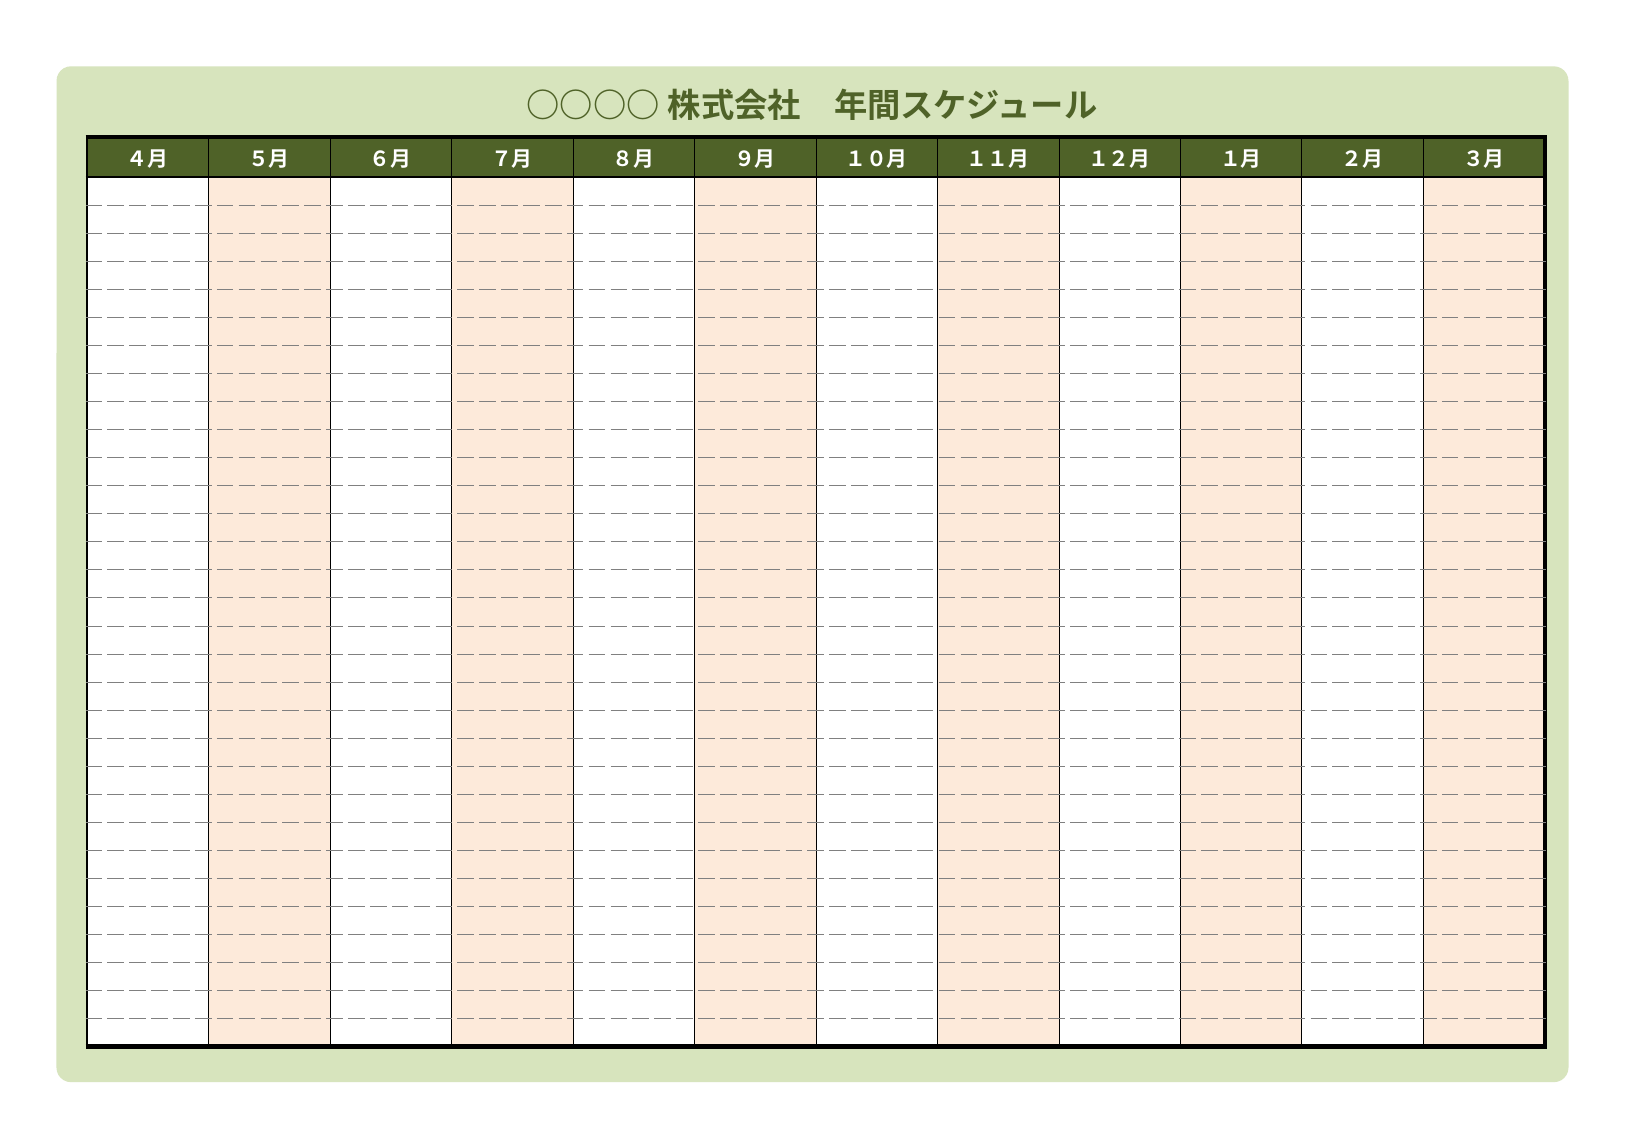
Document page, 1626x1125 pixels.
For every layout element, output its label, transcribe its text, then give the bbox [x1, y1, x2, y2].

table_cell [331, 990, 451, 1018]
table_cell [1302, 794, 1423, 822]
table_cell [574, 934, 694, 962]
table_cell [1424, 654, 1543, 682]
table_cell [331, 962, 451, 990]
table_cell [1424, 542, 1543, 570]
table_cell [88, 626, 208, 654]
table_header ２月 [1302, 139, 1423, 176]
table_cell [1302, 654, 1423, 682]
table_cell [88, 850, 208, 878]
table_cell [938, 317, 1059, 345]
table_cell [574, 654, 694, 682]
table_cell [1060, 794, 1180, 822]
table_cell [452, 822, 573, 850]
table_cell [1060, 485, 1180, 514]
table_cell [574, 794, 694, 822]
table_cell [1424, 794, 1543, 822]
table_cell [452, 850, 573, 878]
table_cell [574, 514, 694, 542]
table_cell [209, 682, 330, 710]
table_cell [1060, 906, 1180, 934]
table_cell [817, 429, 937, 457]
table_cell [1302, 261, 1423, 289]
table_cell [452, 401, 573, 429]
table_cell [88, 542, 208, 570]
table_cell [1181, 710, 1301, 738]
table_cell [88, 429, 208, 457]
table_cell [452, 710, 573, 738]
table_cell [452, 429, 573, 457]
table_cell [209, 598, 330, 626]
table_cell [817, 654, 937, 682]
table_cell [209, 710, 330, 738]
table_cell [331, 233, 451, 261]
table_cell [452, 178, 573, 205]
table_cell [1424, 822, 1543, 850]
table_cell [938, 514, 1059, 542]
table_cell [1181, 429, 1301, 457]
table_cell [331, 598, 451, 626]
table_cell [938, 205, 1059, 233]
table_cell [695, 962, 816, 990]
table_cell [695, 710, 816, 738]
table_cell [331, 514, 451, 542]
table_cell [209, 962, 330, 990]
table_cell [1060, 654, 1180, 682]
table_cell [938, 962, 1059, 990]
table_cell [574, 345, 694, 373]
table_cell [452, 738, 573, 766]
table_cell [938, 682, 1059, 710]
table_cell [1302, 457, 1423, 485]
table_cell [817, 345, 937, 373]
table_cell [817, 485, 937, 514]
table_cell [1302, 205, 1423, 233]
table_cell [1181, 457, 1301, 485]
table_header １月 [1181, 139, 1301, 176]
table_cell [209, 233, 330, 261]
table_cell [209, 345, 330, 373]
table_cell [695, 682, 816, 710]
table_cell [574, 261, 694, 289]
table_cell [331, 289, 451, 317]
table_cell [1060, 1018, 1180, 1044]
table_cell [1302, 317, 1423, 345]
table_cell [1302, 178, 1423, 205]
table_cell [1424, 682, 1543, 710]
table_cell [209, 766, 330, 794]
table_cell [88, 682, 208, 710]
table_cell [88, 485, 208, 514]
table_cell [88, 598, 208, 626]
table_cell [1060, 990, 1180, 1018]
table_cell [1181, 990, 1301, 1018]
table_cell [1302, 570, 1423, 598]
table_cell [331, 878, 451, 906]
table_cell [209, 542, 330, 570]
table_cell [938, 457, 1059, 485]
table_cell [331, 794, 451, 822]
table_cell [88, 990, 208, 1018]
table_cell [452, 626, 573, 654]
table_cell [1424, 233, 1543, 261]
table_cell [695, 457, 816, 485]
table_cell [1181, 962, 1301, 990]
table_cell [1060, 429, 1180, 457]
table_cell [695, 766, 816, 794]
table_cell [88, 794, 208, 822]
table_cell [938, 654, 1059, 682]
table_header １２月 [1060, 139, 1180, 176]
table_cell [938, 261, 1059, 289]
table_cell [452, 1018, 573, 1044]
table_cell [1424, 626, 1543, 654]
table_cell [1302, 373, 1423, 401]
table_cell [1181, 570, 1301, 598]
table_header １１月 [938, 139, 1059, 176]
table_cell [938, 850, 1059, 878]
table_cell [695, 345, 816, 373]
table_cell [1302, 990, 1423, 1018]
table_cell [574, 178, 694, 205]
table_cell [695, 738, 816, 766]
table_cell [695, 570, 816, 598]
table_cell [331, 934, 451, 962]
table_cell [1181, 317, 1301, 345]
table_cell [1424, 401, 1543, 429]
table_cell [88, 822, 208, 850]
table_cell [695, 401, 816, 429]
table_cell [452, 261, 573, 289]
table_header ３月 [1424, 139, 1543, 176]
table_cell [817, 373, 937, 401]
table_cell [1060, 373, 1180, 401]
table_cell [1181, 738, 1301, 766]
table_cell [574, 990, 694, 1018]
table_cell [1181, 766, 1301, 794]
table_cell [88, 205, 208, 233]
table_cell [452, 598, 573, 626]
table_cell [1181, 261, 1301, 289]
table_cell [938, 289, 1059, 317]
table_cell [1181, 794, 1301, 822]
table_cell [1060, 822, 1180, 850]
table_cell [1424, 766, 1543, 794]
table_cell [1181, 850, 1301, 878]
table_cell [1060, 178, 1180, 205]
table_cell [1060, 598, 1180, 626]
table_cell [574, 542, 694, 570]
table_cell [331, 626, 451, 654]
table_cell [1424, 962, 1543, 990]
table_cell [817, 710, 937, 738]
table_cell [331, 401, 451, 429]
table_cell [452, 794, 573, 822]
table_cell [452, 990, 573, 1018]
table_header ６月 [331, 139, 451, 176]
table_cell [1060, 626, 1180, 654]
table_cell [1302, 485, 1423, 514]
table_cell [695, 429, 816, 457]
table_cell [209, 850, 330, 878]
table_cell [938, 794, 1059, 822]
table_cell [452, 289, 573, 317]
table_cell [1302, 514, 1423, 542]
table_cell [574, 598, 694, 626]
table_cell [1302, 850, 1423, 878]
table_cell [695, 878, 816, 906]
table_cell [817, 570, 937, 598]
table_cell [817, 766, 937, 794]
table_cell [695, 822, 816, 850]
table_cell [1424, 457, 1543, 485]
table_cell [1424, 205, 1543, 233]
table_cell [1424, 289, 1543, 317]
table_cell [695, 178, 816, 205]
table_cell [452, 906, 573, 934]
table_cell [1302, 542, 1423, 570]
table_cell [938, 738, 1059, 766]
table_cell [1302, 962, 1423, 990]
table_cell [1424, 990, 1543, 1018]
table_cell [1302, 738, 1423, 766]
table_cell [1181, 205, 1301, 233]
text_box ○○○○株式会社 年間スケジュール [512, 76, 1113, 132]
table_cell [331, 429, 451, 457]
table_cell [209, 289, 330, 317]
table_cell [1181, 289, 1301, 317]
table_cell [695, 205, 816, 233]
table_cell [1060, 934, 1180, 962]
table_cell [1060, 401, 1180, 429]
table_cell [817, 514, 937, 542]
table_cell [1181, 345, 1301, 373]
table_cell [209, 373, 330, 401]
table_cell [817, 457, 937, 485]
table_cell [1060, 878, 1180, 906]
table_cell [817, 962, 937, 990]
table_cell [209, 401, 330, 429]
table_cell [1181, 233, 1301, 261]
table_cell [938, 766, 1059, 794]
table_cell [452, 654, 573, 682]
table_cell [209, 429, 330, 457]
table_cell [574, 738, 694, 766]
table_cell [1181, 514, 1301, 542]
table_cell [88, 766, 208, 794]
table_cell [1181, 682, 1301, 710]
table_cell [88, 570, 208, 598]
table_cell [938, 626, 1059, 654]
table_cell [574, 401, 694, 429]
table_cell [938, 178, 1059, 205]
table_cell [331, 850, 451, 878]
table_cell [209, 514, 330, 542]
table_cell [331, 710, 451, 738]
table_cell [817, 822, 937, 850]
table_cell [452, 205, 573, 233]
table_cell [88, 261, 208, 289]
table_cell [209, 878, 330, 906]
table_cell [452, 934, 573, 962]
table_cell [209, 990, 330, 1018]
table_cell [574, 626, 694, 654]
table_cell [1424, 906, 1543, 934]
table_cell [1302, 429, 1423, 457]
table_cell [1424, 261, 1543, 289]
table_cell [1181, 878, 1301, 906]
table_cell [817, 906, 937, 934]
table_cell [938, 401, 1059, 429]
table_cell [88, 962, 208, 990]
table_cell [574, 850, 694, 878]
table_cell [817, 738, 937, 766]
table_cell [88, 710, 208, 738]
table_cell [574, 317, 694, 345]
table_cell [938, 934, 1059, 962]
table_cell [574, 429, 694, 457]
table_cell [1424, 485, 1543, 514]
table_cell [331, 766, 451, 794]
table_cell [695, 626, 816, 654]
table_cell [938, 570, 1059, 598]
table_cell [574, 878, 694, 906]
table_cell [1424, 429, 1543, 457]
table_cell [1060, 233, 1180, 261]
table_cell [938, 598, 1059, 626]
table_cell [695, 654, 816, 682]
table_cell [695, 990, 816, 1018]
table_cell [817, 990, 937, 1018]
table_cell [1302, 233, 1423, 261]
table_cell [817, 598, 937, 626]
table_cell [938, 345, 1059, 373]
table_cell [209, 317, 330, 345]
table_cell [695, 1018, 816, 1044]
table_cell [331, 345, 451, 373]
table_cell [331, 457, 451, 485]
table_cell [1302, 289, 1423, 317]
table_cell [1181, 906, 1301, 934]
table_header １０月 [817, 139, 937, 176]
table_header ５月 [209, 139, 330, 176]
table_cell [1302, 710, 1423, 738]
table_cell [331, 1018, 451, 1044]
table_cell [1181, 822, 1301, 850]
table_cell [1424, 514, 1543, 542]
table_cell [1060, 710, 1180, 738]
table_cell [695, 261, 816, 289]
table_cell [574, 205, 694, 233]
table_cell [88, 233, 208, 261]
table_cell [1060, 317, 1180, 345]
table_cell [1181, 485, 1301, 514]
table_cell [331, 682, 451, 710]
table_cell [1060, 850, 1180, 878]
table_cell [938, 990, 1059, 1018]
table_cell [1302, 822, 1423, 850]
table_cell [695, 317, 816, 345]
table_cell [1424, 178, 1543, 205]
table_cell [1181, 542, 1301, 570]
table_cell [938, 822, 1059, 850]
table_cell [331, 261, 451, 289]
table_cell [817, 850, 937, 878]
table_cell [574, 485, 694, 514]
table_cell [88, 289, 208, 317]
table_cell [938, 542, 1059, 570]
table_cell [1424, 878, 1543, 906]
table_cell [695, 598, 816, 626]
table_cell [1181, 373, 1301, 401]
table_cell [1181, 654, 1301, 682]
table_cell [88, 373, 208, 401]
table_cell [452, 514, 573, 542]
table_cell [574, 233, 694, 261]
table_cell [209, 261, 330, 289]
table_cell [1302, 682, 1423, 710]
table_cell [1302, 626, 1423, 654]
table_cell [1424, 710, 1543, 738]
table_cell [574, 710, 694, 738]
table_cell [209, 626, 330, 654]
table_cell [938, 906, 1059, 934]
text_box [54, 64, 1571, 1085]
table_cell [1181, 598, 1301, 626]
table_cell [1060, 962, 1180, 990]
table_cell [1060, 682, 1180, 710]
table_cell [695, 233, 816, 261]
table_cell [938, 1018, 1059, 1044]
table_cell [938, 485, 1059, 514]
table_cell [209, 906, 330, 934]
table_cell [817, 626, 937, 654]
table_cell [695, 850, 816, 878]
table_cell [88, 906, 208, 934]
table_cell [574, 906, 694, 934]
table_cell [695, 934, 816, 962]
table_cell [452, 457, 573, 485]
table_cell [331, 485, 451, 514]
table_cell [88, 317, 208, 345]
table_cell [574, 822, 694, 850]
table_cell [209, 570, 330, 598]
table_cell [331, 373, 451, 401]
table_cell [209, 178, 330, 205]
table_cell [88, 345, 208, 373]
table_cell [817, 542, 937, 570]
table_cell [574, 962, 694, 990]
table_cell [1424, 373, 1543, 401]
table_cell [1302, 906, 1423, 934]
table_cell [1424, 317, 1543, 345]
table_cell [938, 233, 1059, 261]
table_cell [88, 178, 208, 205]
table_cell [1060, 514, 1180, 542]
table_cell [1302, 598, 1423, 626]
table_cell [817, 205, 937, 233]
table_cell [452, 373, 573, 401]
table_cell [1424, 598, 1543, 626]
table_cell [209, 654, 330, 682]
table_cell [938, 878, 1059, 906]
table_cell [695, 373, 816, 401]
table_cell [1302, 766, 1423, 794]
table_cell [1181, 934, 1301, 962]
table_cell [574, 373, 694, 401]
table_cell [817, 934, 937, 962]
table_cell [1060, 738, 1180, 766]
table_cell [817, 1018, 937, 1044]
table_cell [574, 682, 694, 710]
table_cell [1060, 289, 1180, 317]
table_cell [209, 457, 330, 485]
table_cell [452, 570, 573, 598]
table_cell [574, 1018, 694, 1044]
table_cell [452, 233, 573, 261]
table_cell [88, 738, 208, 766]
table_cell [938, 429, 1059, 457]
table_cell [817, 261, 937, 289]
table_cell [331, 738, 451, 766]
table_cell [817, 233, 937, 261]
table_cell [88, 878, 208, 906]
table_cell [331, 654, 451, 682]
table_cell [209, 738, 330, 766]
table_cell [695, 514, 816, 542]
table_cell [938, 373, 1059, 401]
table_cell [331, 906, 451, 934]
table_cell [574, 570, 694, 598]
table_cell [452, 766, 573, 794]
table_cell [695, 794, 816, 822]
table_cell [1302, 345, 1423, 373]
table_cell [88, 934, 208, 962]
table_header ９月 [695, 139, 816, 176]
table_cell [1181, 626, 1301, 654]
table_cell [817, 878, 937, 906]
table_cell [452, 485, 573, 514]
table_cell [1424, 850, 1543, 878]
table_cell [209, 822, 330, 850]
table_cell [452, 542, 573, 570]
table_cell [209, 934, 330, 962]
table_cell [209, 205, 330, 233]
table_cell [695, 906, 816, 934]
table_header ８月 [574, 139, 694, 176]
table_cell [331, 317, 451, 345]
table_cell [817, 682, 937, 710]
table_cell [817, 317, 937, 345]
table_cell [88, 514, 208, 542]
table_cell [88, 654, 208, 682]
table_cell [1302, 1018, 1423, 1044]
table_cell [1424, 345, 1543, 373]
table_cell [209, 1018, 330, 1044]
table_cell [1302, 401, 1423, 429]
table_cell [695, 542, 816, 570]
table_cell [331, 178, 451, 205]
table_cell [88, 401, 208, 429]
table_cell [817, 289, 937, 317]
table_cell [331, 542, 451, 570]
table_cell [1424, 1018, 1543, 1044]
table_cell [452, 345, 573, 373]
table_cell [1424, 934, 1543, 962]
table_cell [1060, 766, 1180, 794]
table_cell [331, 822, 451, 850]
table_cell [1060, 542, 1180, 570]
table_cell [1181, 1018, 1301, 1044]
table_cell [452, 962, 573, 990]
table_cell [938, 710, 1059, 738]
table_cell [452, 682, 573, 710]
table_cell [209, 794, 330, 822]
table_cell [1060, 345, 1180, 373]
table_cell [88, 457, 208, 485]
table_cell [695, 485, 816, 514]
table_cell [1302, 934, 1423, 962]
table_cell [817, 401, 937, 429]
table_cell [331, 205, 451, 233]
table_cell [574, 289, 694, 317]
table_cell [88, 1018, 208, 1044]
table_cell [1060, 570, 1180, 598]
table_cell [1181, 401, 1301, 429]
table_cell [817, 794, 937, 822]
table_cell [1060, 457, 1180, 485]
table_cell [695, 289, 816, 317]
table_cell [331, 570, 451, 598]
table_cell [1060, 261, 1180, 289]
table_cell [1424, 738, 1543, 766]
table_cell [1302, 878, 1423, 906]
table_cell [1060, 205, 1180, 233]
table_cell [817, 178, 937, 205]
table_cell [574, 766, 694, 794]
table_cell [1424, 570, 1543, 598]
table_header ４月 [88, 139, 208, 176]
table_cell [452, 317, 573, 345]
table_cell [1181, 178, 1301, 205]
table_cell [452, 878, 573, 906]
table_cell [574, 457, 694, 485]
table_header ７月 [452, 139, 573, 176]
table_cell [209, 485, 330, 514]
